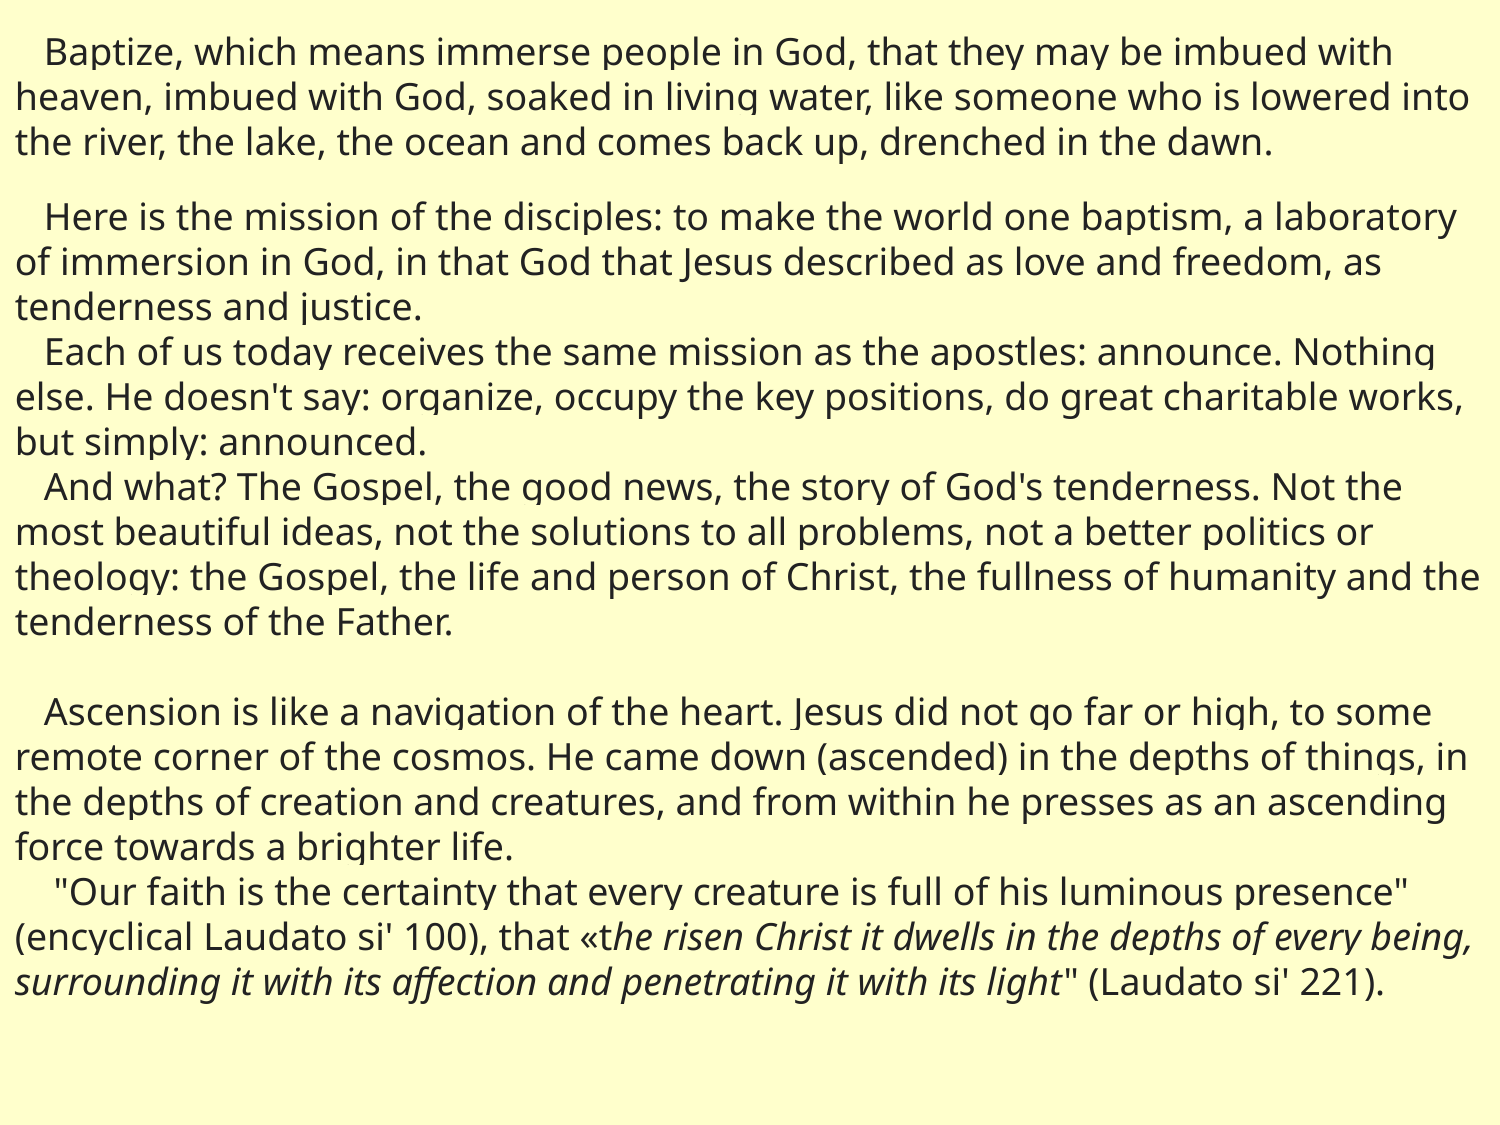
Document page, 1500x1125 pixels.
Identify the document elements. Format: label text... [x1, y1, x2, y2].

text_box Baptize, which means immerse people in God, that they may be imbued with heaven, imbued with God, soaked in living water, like someone who is lowered into the river, the lake, the ocean and comes back up, drenched in the dawn. Here is the mission of the disciples: to make the world one baptism, a laboratory of immersion in God, in that God that Jesus described as love and freedom, as tenderness and justice. Each of us today receives the same mission as the apostles: announce. Nothing else. He doesn't say: organize, occupy the key positions, do great charitable works, but simply: announced. And what? The Gospel, the good news, the story of God's tenderness. Not the most beautiful ideas, not the solutions to all problems, not a better politics or theology: the Gospel, the life and person of Christ, the fullness of humanity and the tenderness of the Father. Ascension is like a navigation of the heart. Jesus did not go far or high, to some remote corner of the cosmos. He came down (ascended) in the depths of things, in the depths of creation and creatures, and from within he presses as an ascending force towards a brighter life. "Our faith is the certainty that every creature is full of his luminous presence" (encyclical Laudato si' 100), that «the risen Christ it dwells in the depths of every being, surrounding it with its affection and penetrating it with its light" (Laudato si' 221). [0, 20, 1500, 1011]
